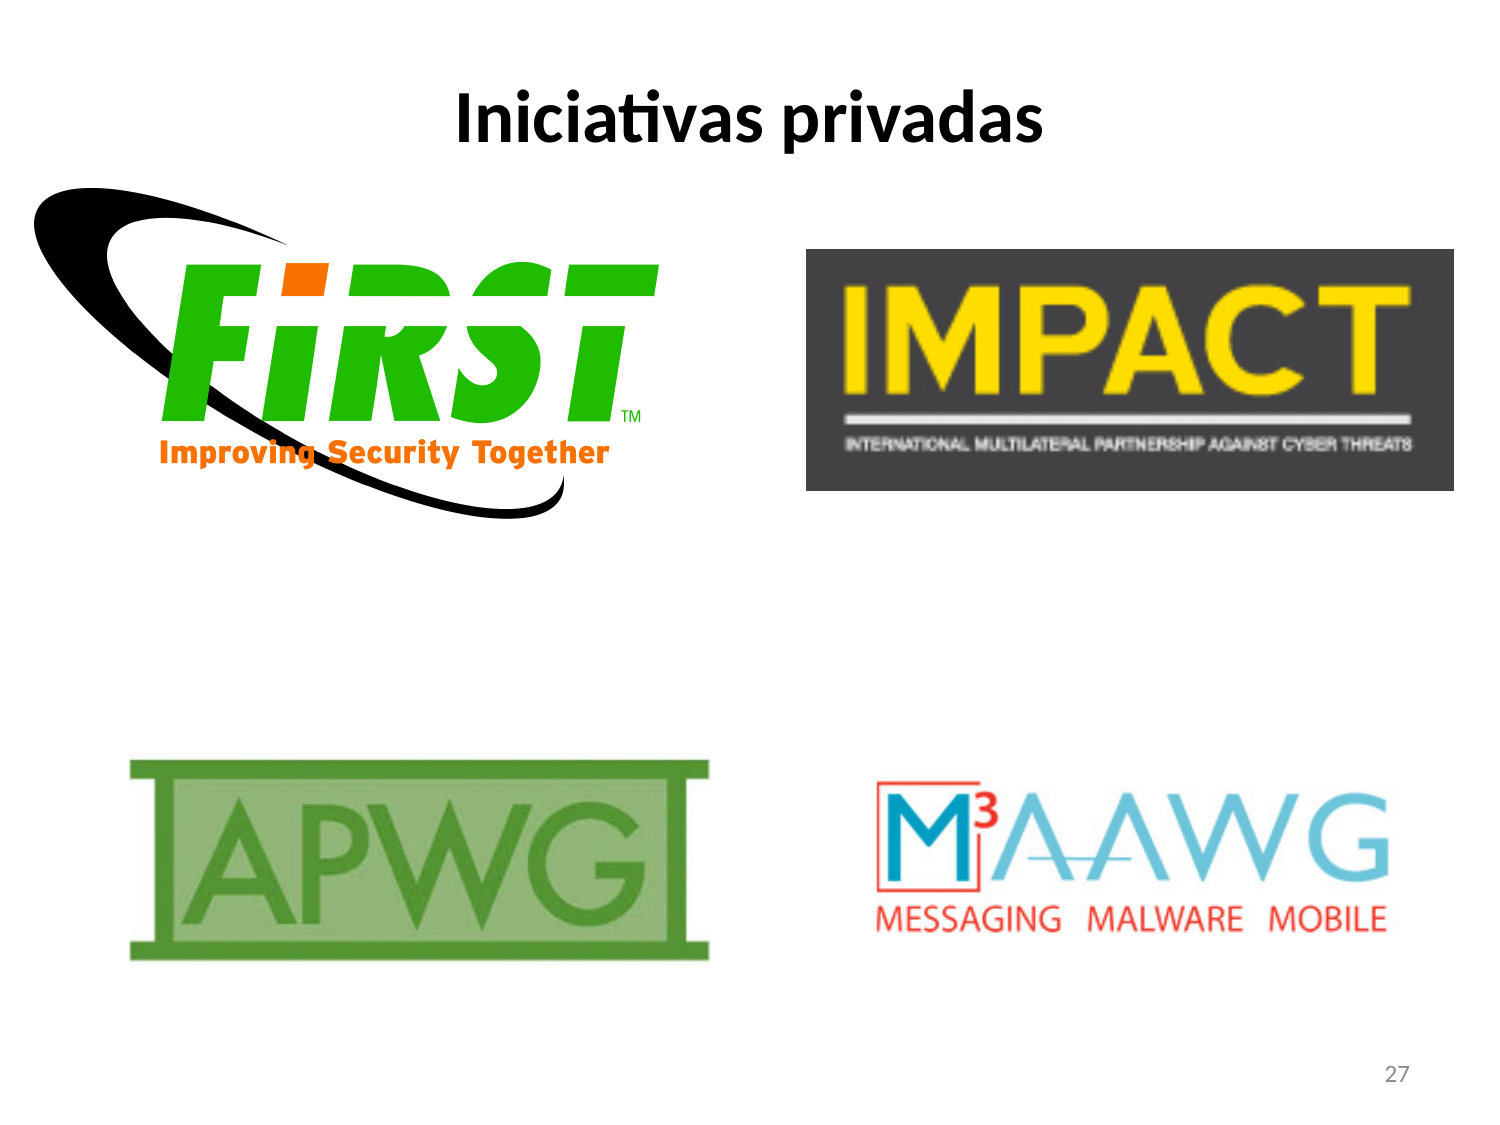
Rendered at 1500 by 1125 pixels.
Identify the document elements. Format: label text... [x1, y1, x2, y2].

slide_number 27 [1074, 1042, 1425, 1103]
picture [863, 747, 1407, 974]
picture [129, 754, 710, 968]
picture [805, 249, 1454, 492]
title Iniciativas privadas [75, 29, 1425, 195]
picture [34, 187, 659, 519]
